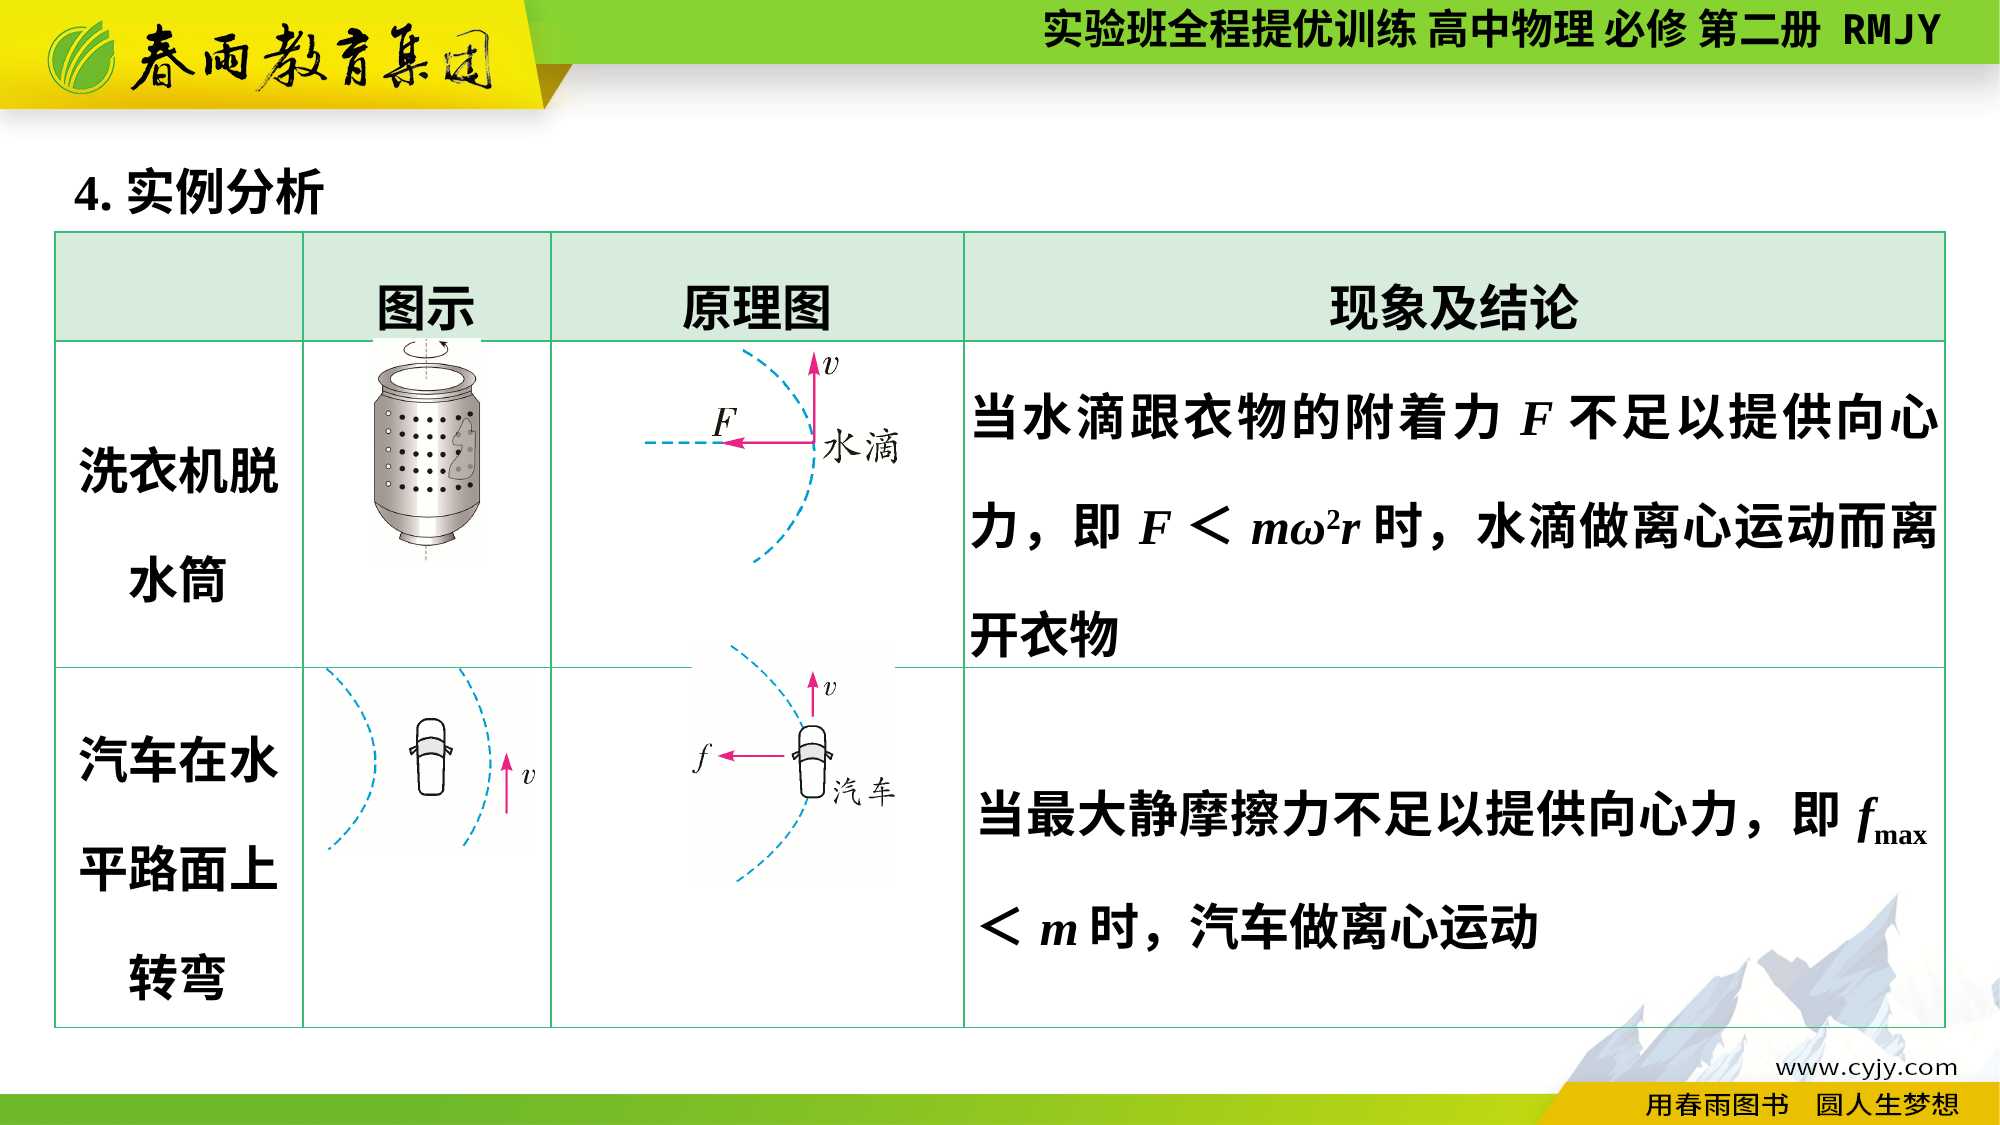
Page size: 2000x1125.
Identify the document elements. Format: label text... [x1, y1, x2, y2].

list 4.实例分析 [59, 122, 1944, 217]
picture [0, 0, 2000, 1125]
